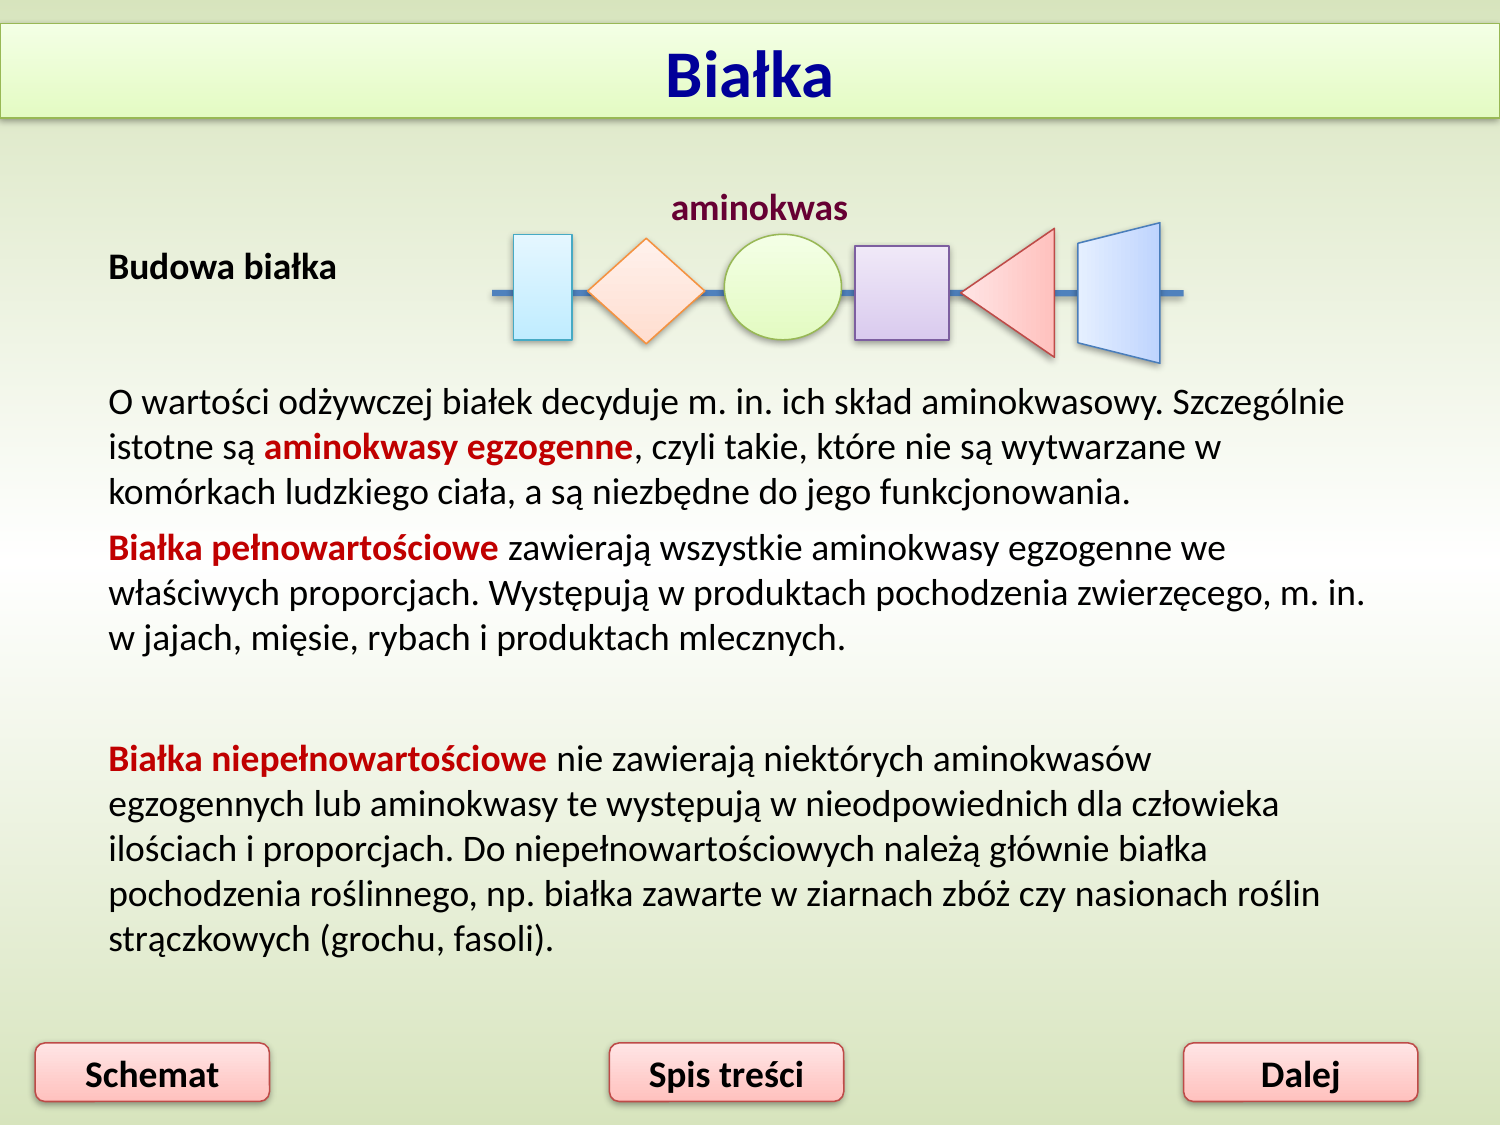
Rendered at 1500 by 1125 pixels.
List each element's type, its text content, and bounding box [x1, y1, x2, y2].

text_box Budowa białka O wartości odżywczej białek decyduje m. in. ich skład aminokwasowy. Szczególnie istotne są aminokwasy egzogenne, czyli takie, które nie są wytwarzane w komórkach ludzkiego ciała, a są niezbędne do jego funkcjonowania. [93, 234, 1371, 515]
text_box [491, 222, 1184, 364]
text_box aminokwas [656, 175, 868, 221]
text_box Spis treści [608, 1042, 845, 1103]
text_box Dalej [1182, 1042, 1419, 1103]
text_box Białka pełnowartościowe zawierają wszystkie aminokwasy egzogenne we właściwych proporcjach. Występują w produktach pochodzenia zwierzęcego, m. in. w jajach, mięsie, rybach i produktach mlecznych. [93, 515, 1412, 666]
text_box Schemat [34, 1042, 271, 1103]
text_box Białka niepełnowartościowe nie zawierają niektórych aminokwasów egzogennych lub aminokwasy te występują w nieodpowiednich dla człowieka ilościach i proporcjach. Do niepełnowartościowych należą głównie białka pochodzenia roślinnego, np. białka zawarte w ziarnach zbóż czy nasionach roślin strączkowych (grochu, fasoli). [93, 726, 1371, 967]
text_box Białka [0, 23, 1500, 119]
